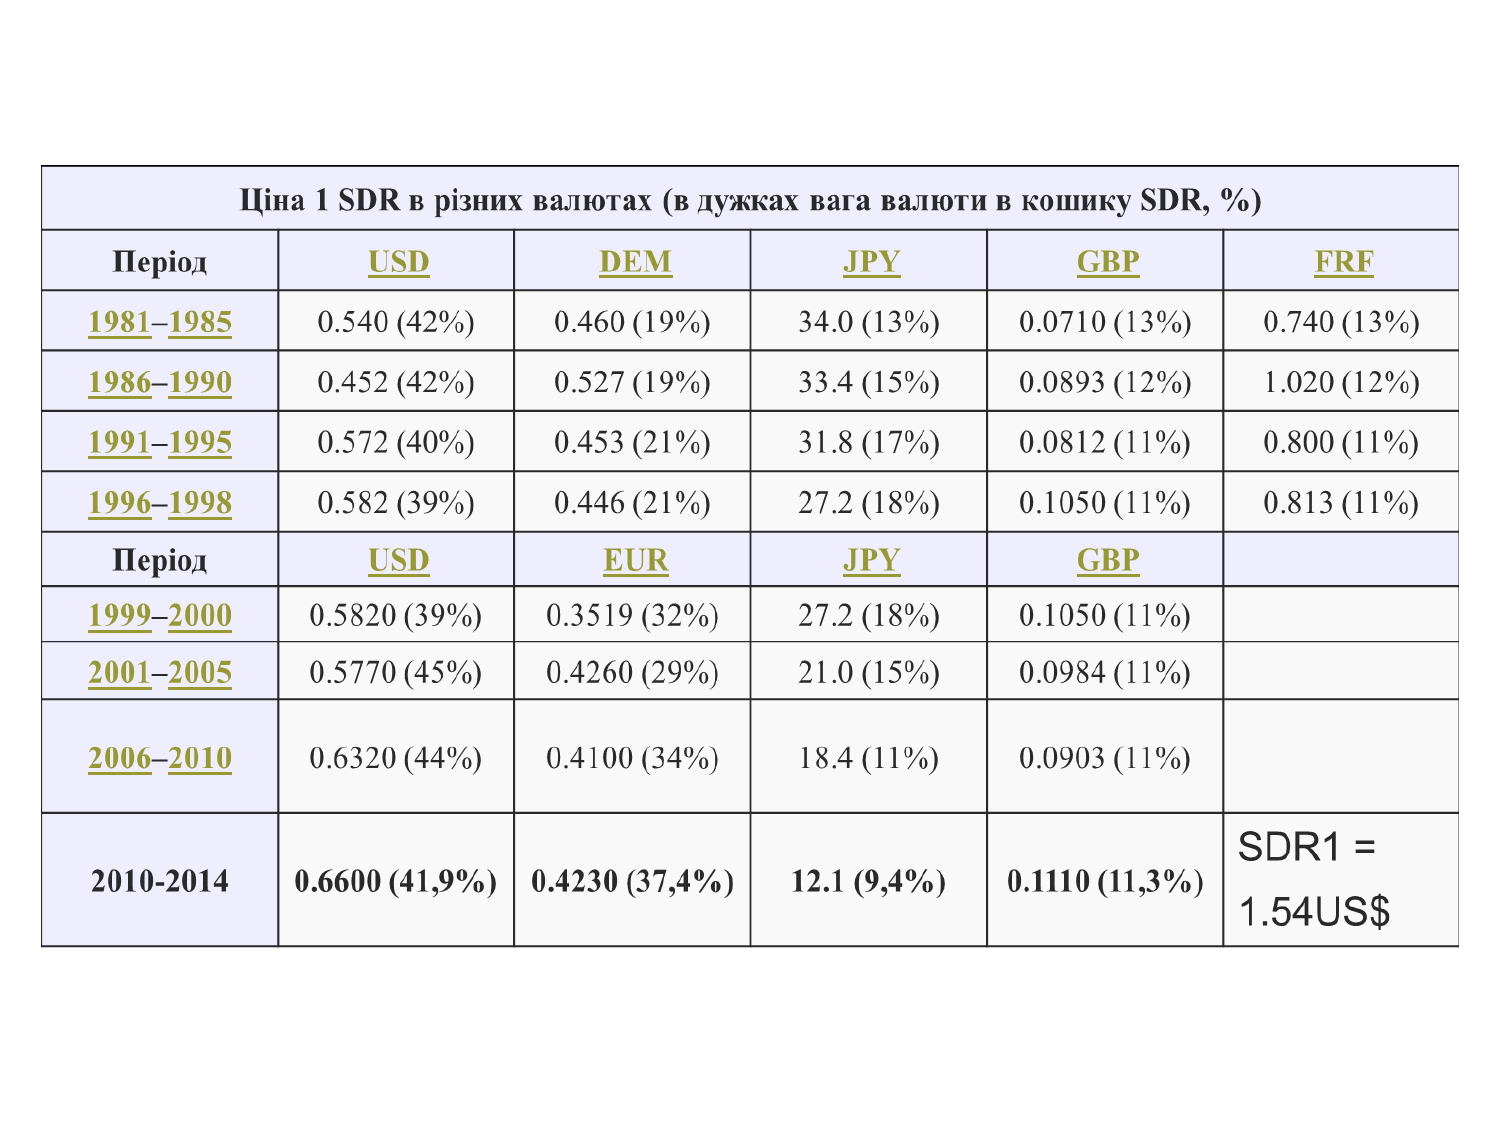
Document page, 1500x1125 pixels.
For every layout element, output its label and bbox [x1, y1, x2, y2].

picture [41, 165, 1459, 960]
